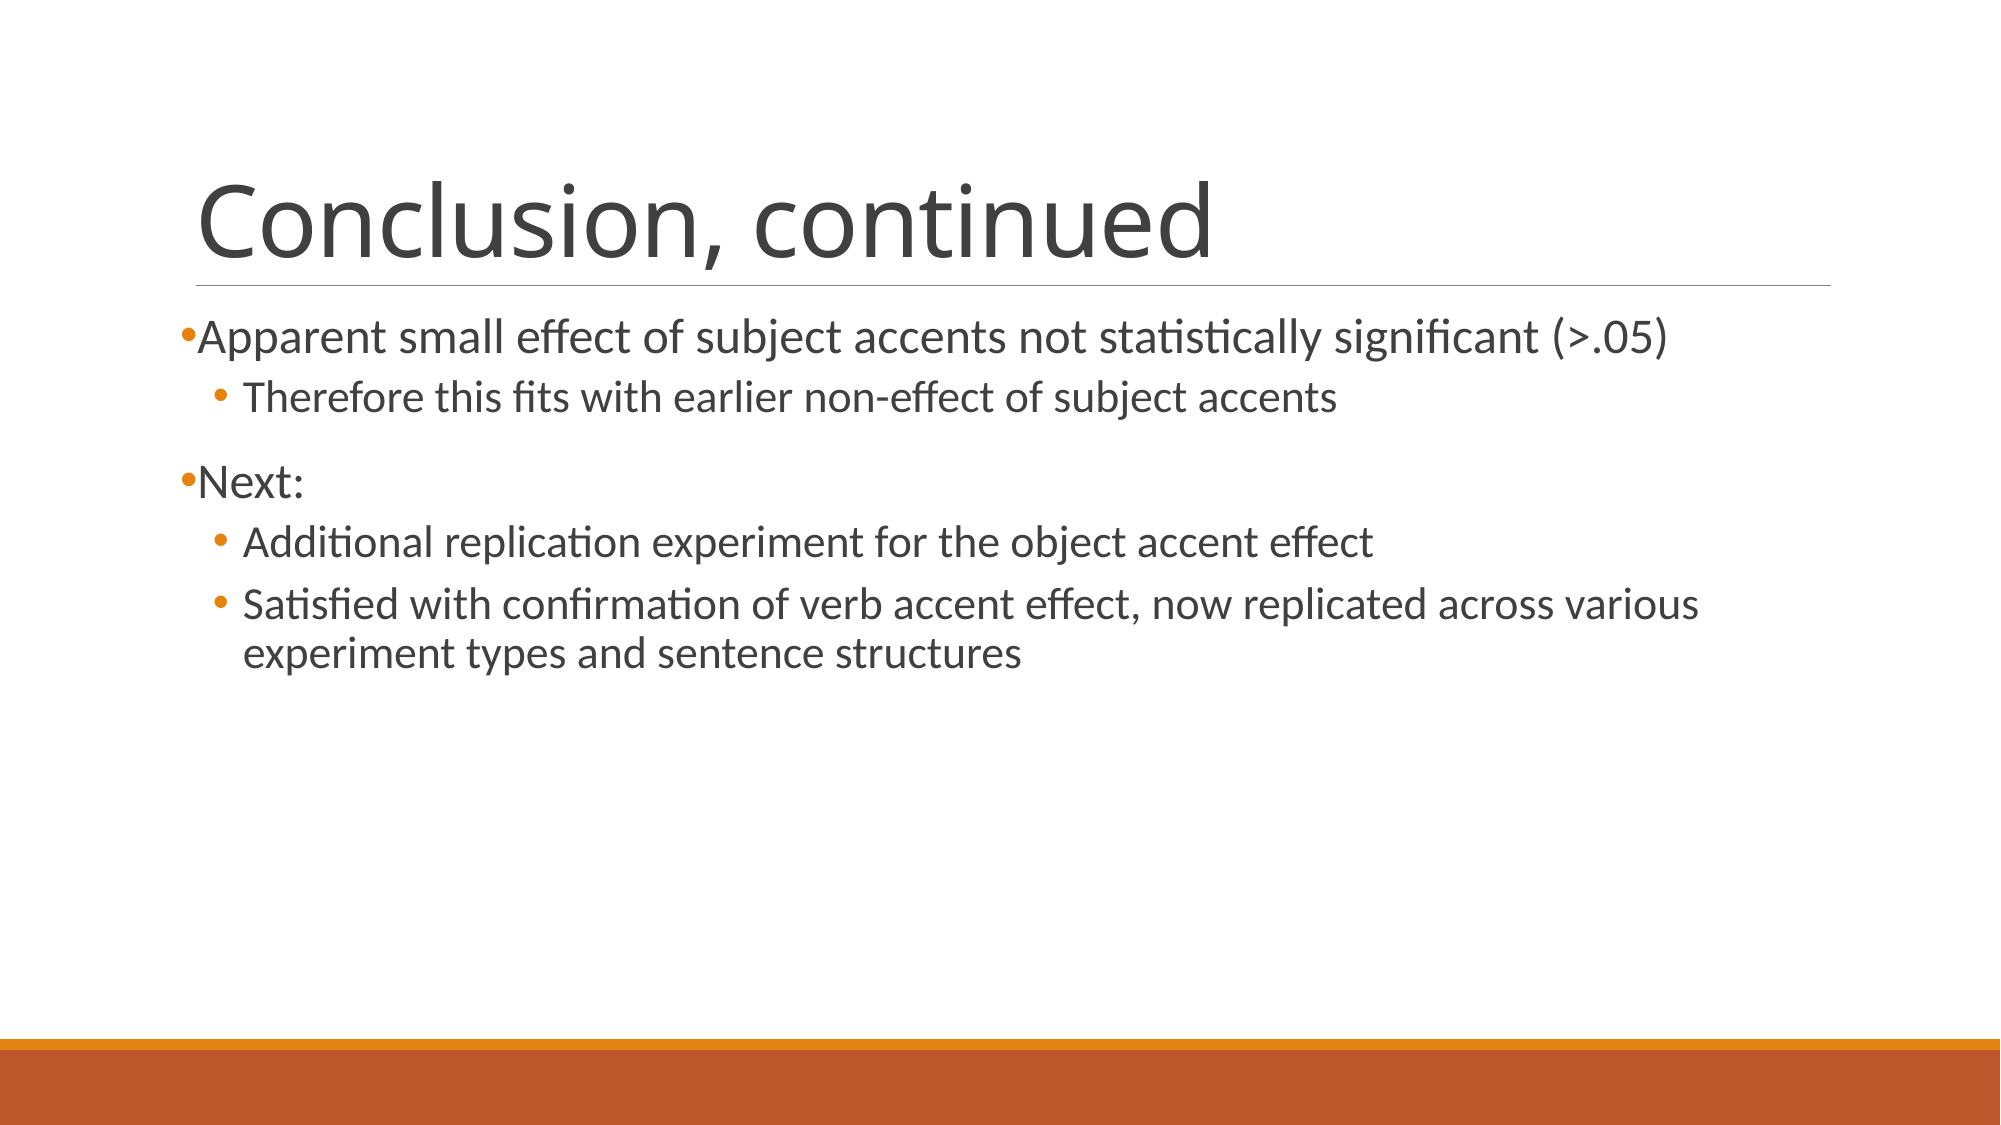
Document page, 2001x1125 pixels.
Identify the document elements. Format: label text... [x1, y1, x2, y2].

title Conclusion, continued [180, 47, 1830, 285]
